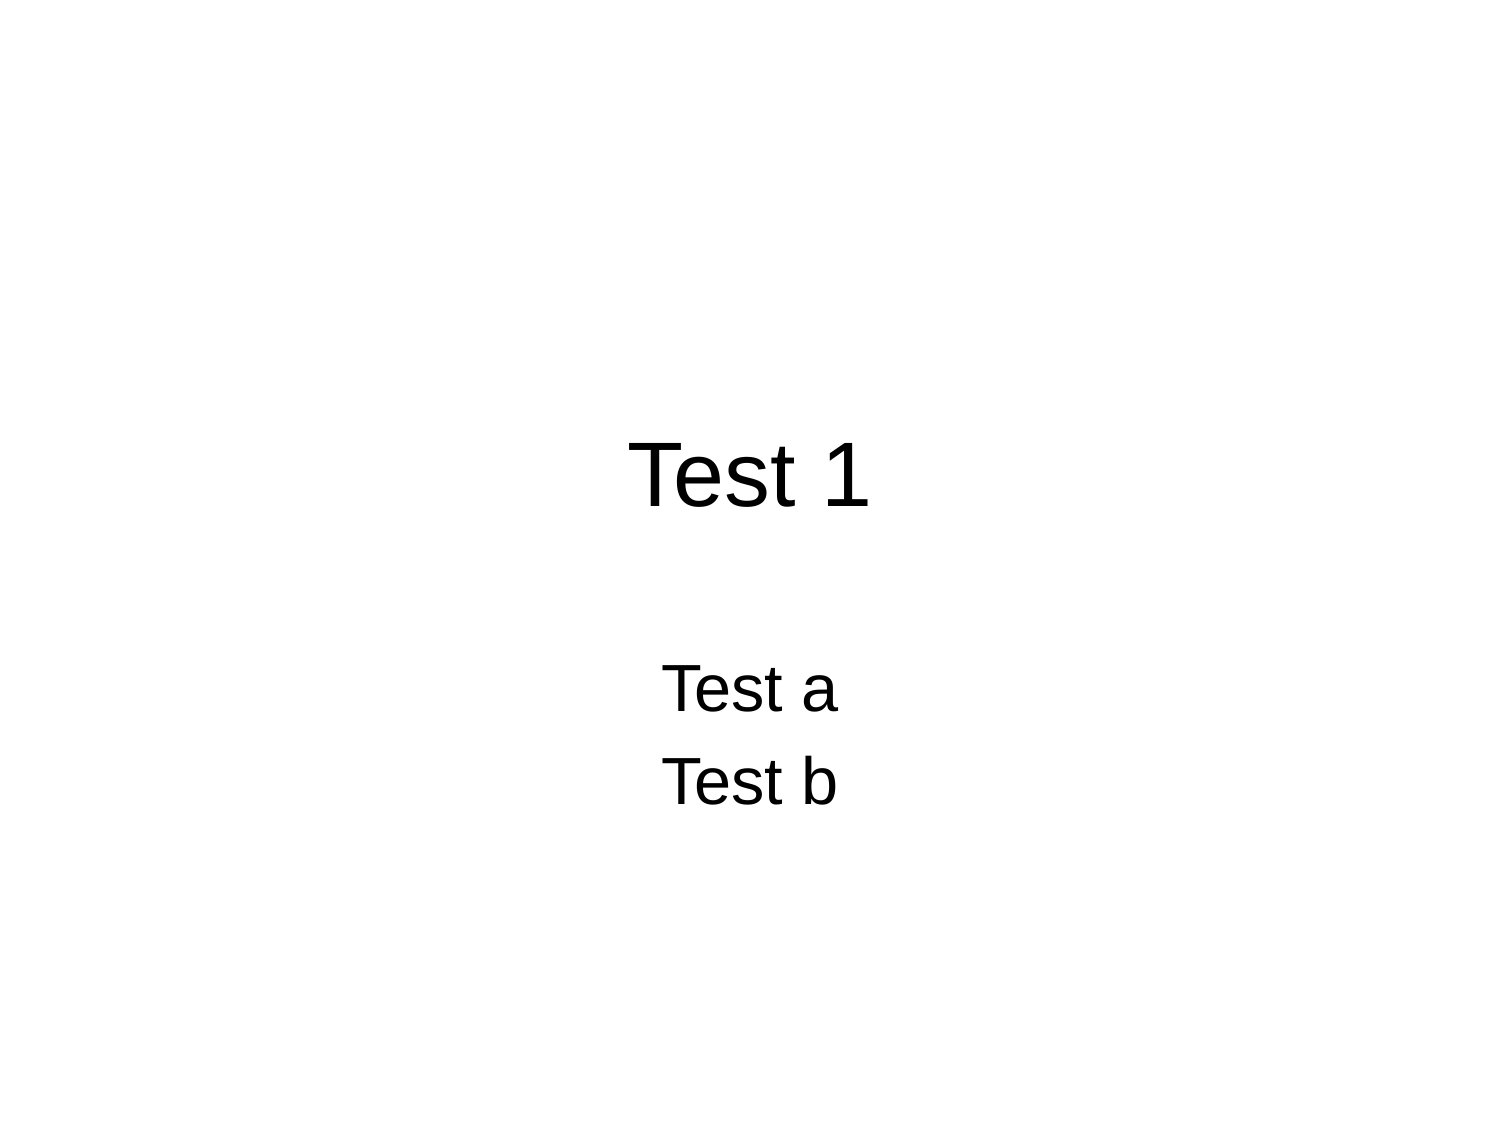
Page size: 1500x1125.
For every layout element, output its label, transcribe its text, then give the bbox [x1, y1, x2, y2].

subtitle Test a Test b [225, 637, 1275, 925]
title Test 1 [112, 349, 1388, 591]
